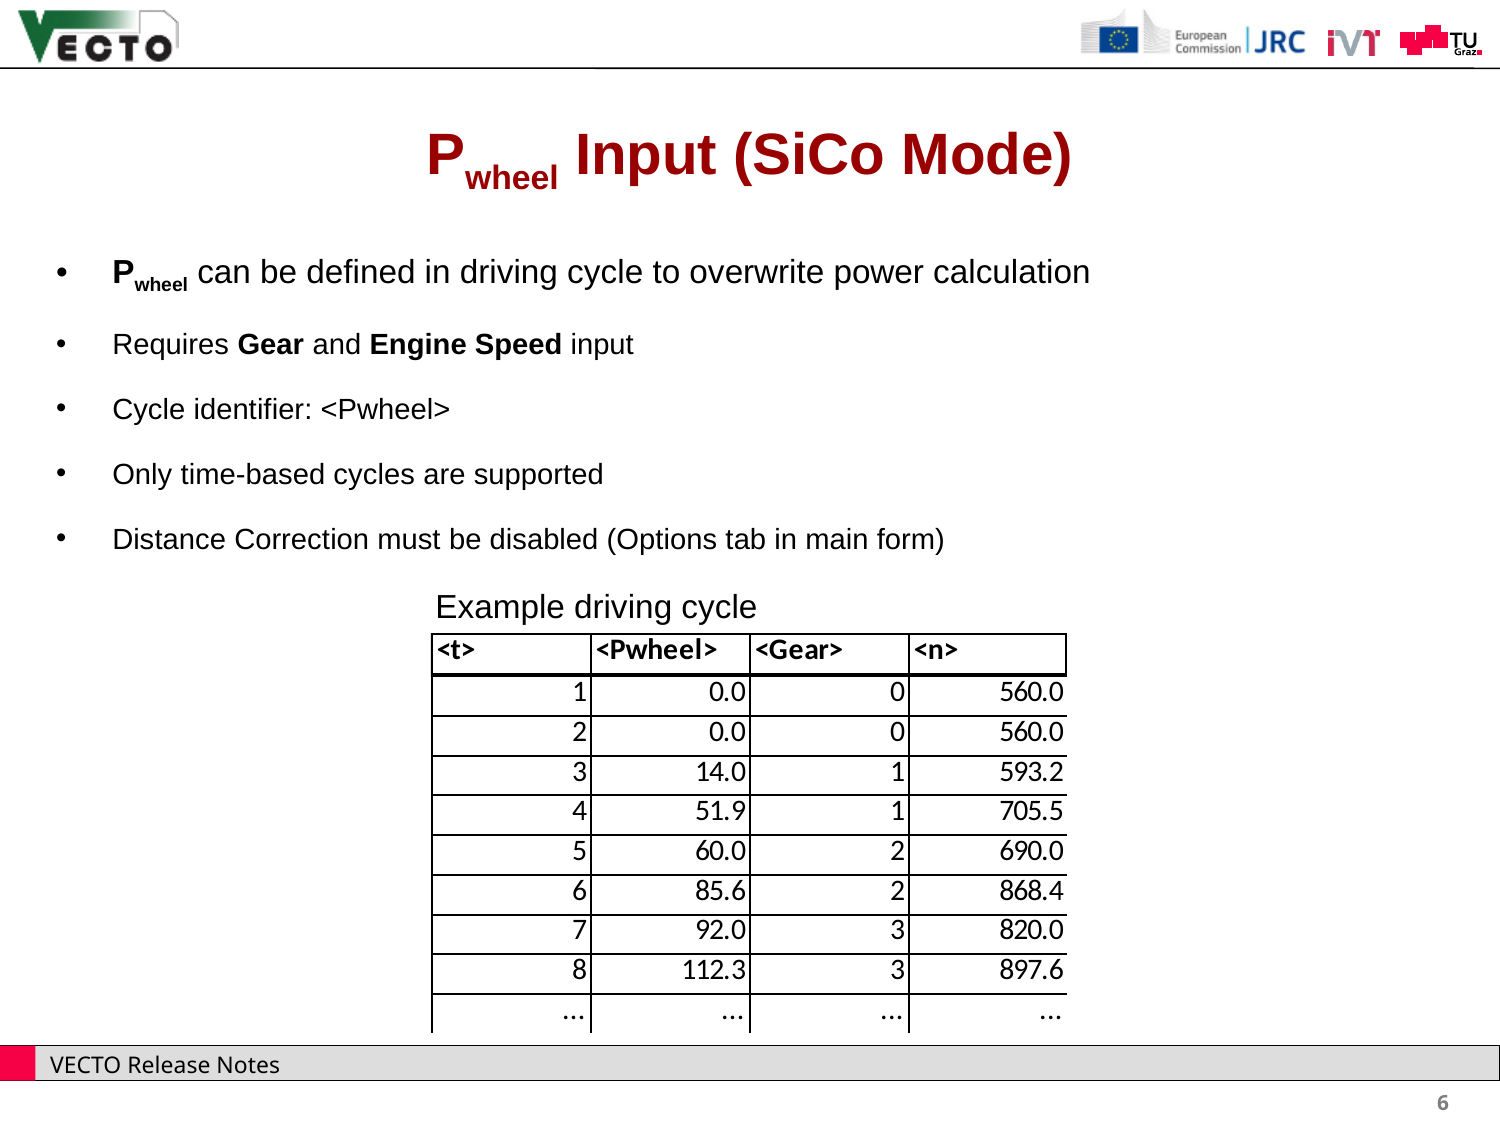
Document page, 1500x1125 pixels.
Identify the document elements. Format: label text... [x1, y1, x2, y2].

picture [17, 9, 179, 65]
picture [430, 633, 1070, 1036]
text_box Example driving cycle [420, 577, 774, 633]
picture [1328, 30, 1380, 56]
text_box Pwheel Input (SiCo Mode) [0, 127, 1500, 185]
text_box Pwheel can be defined in driving cycle to overwrite power calculation Requires Gear and Engine Speed input Cycle identifier: <Pwheel> Only time-based cycles are supported Distance Correction must be disabled (Options tab in main form) [41, 219, 1436, 563]
picture [1080, 7, 1306, 54]
